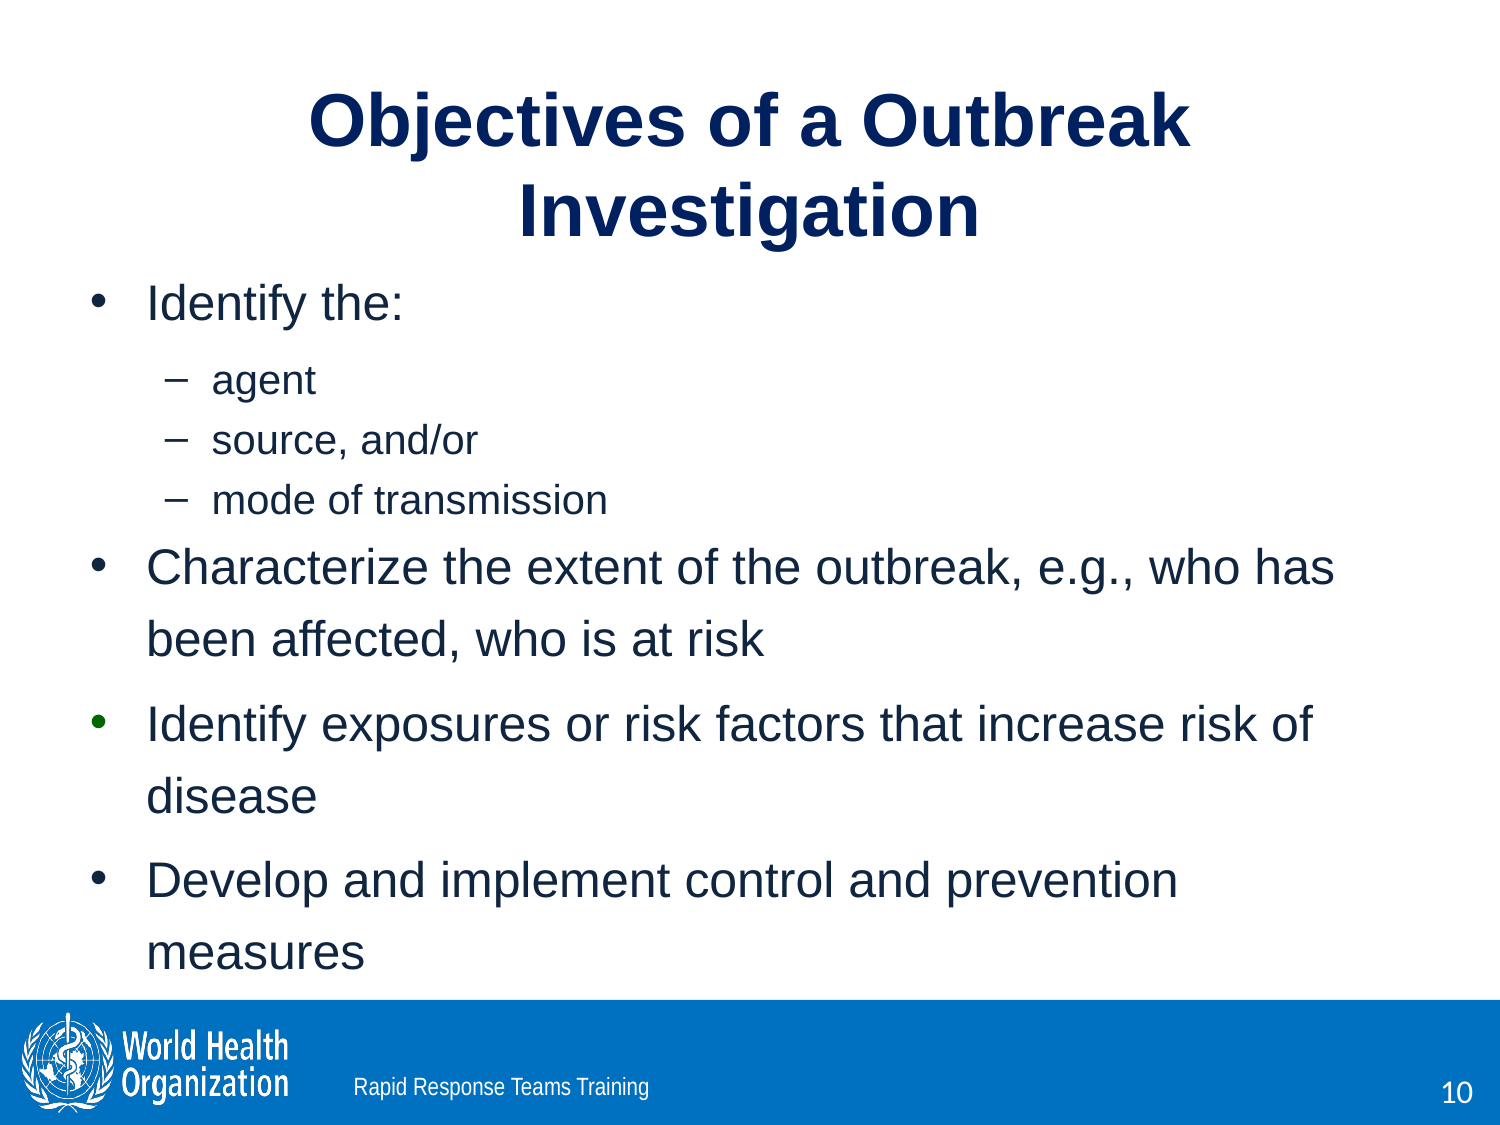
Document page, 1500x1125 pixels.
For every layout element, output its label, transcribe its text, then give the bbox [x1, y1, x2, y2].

title Objectives of a Outbreak Investigation [75, 67, 1425, 250]
picture [21, 1012, 288, 1113]
list Identify the: agent source, and/or mode of transmission Characterize the extent of the outbreak, e.g., who has been affected, who is at risk Identify exposures or risk factors that increase risk of disease Develop and implement control and prevention measures [75, 250, 1425, 1024]
